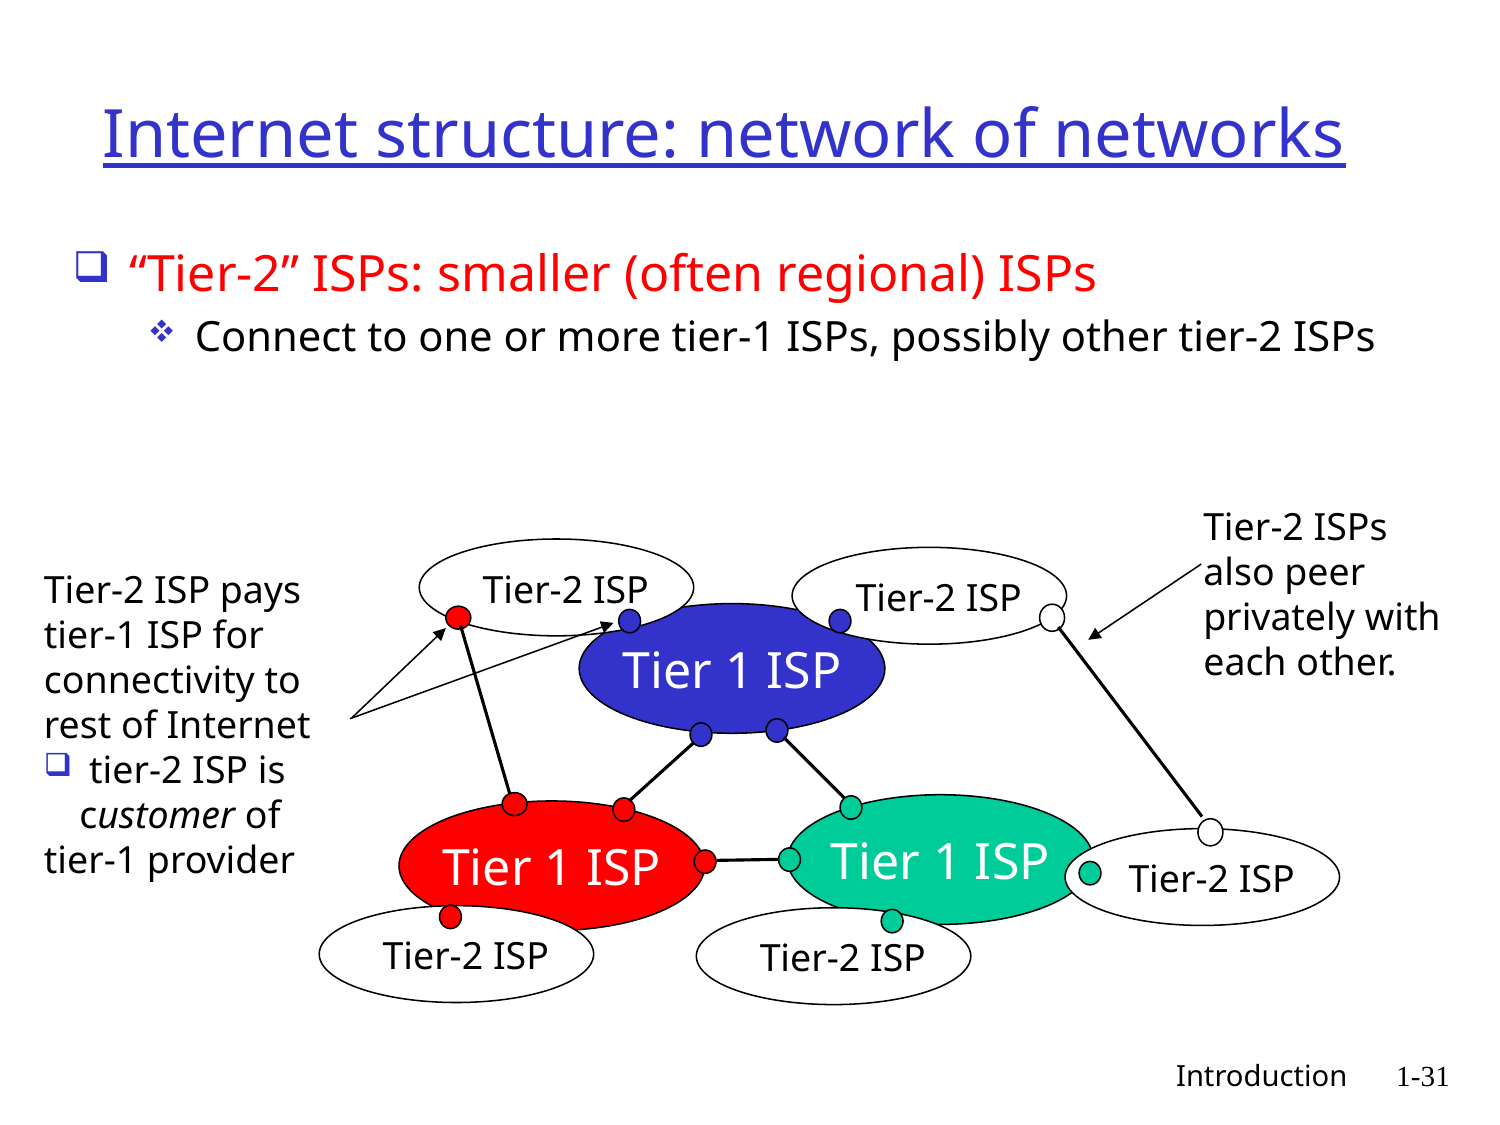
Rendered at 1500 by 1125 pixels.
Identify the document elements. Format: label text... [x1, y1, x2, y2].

list “Tier-2” ISPs: smaller (often regional) ISPs Connect to one or more tier-1 ISPs, possibly other tier-2 ISPs [57, 234, 1443, 385]
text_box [1039, 495, 1484, 846]
footer Introduction [887, 1049, 1362, 1125]
slide_number 1-31 [1362, 1049, 1466, 1125]
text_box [28, 558, 614, 890]
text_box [318, 538, 1340, 1005]
title Internet structure: network of networks [87, 37, 1416, 226]
